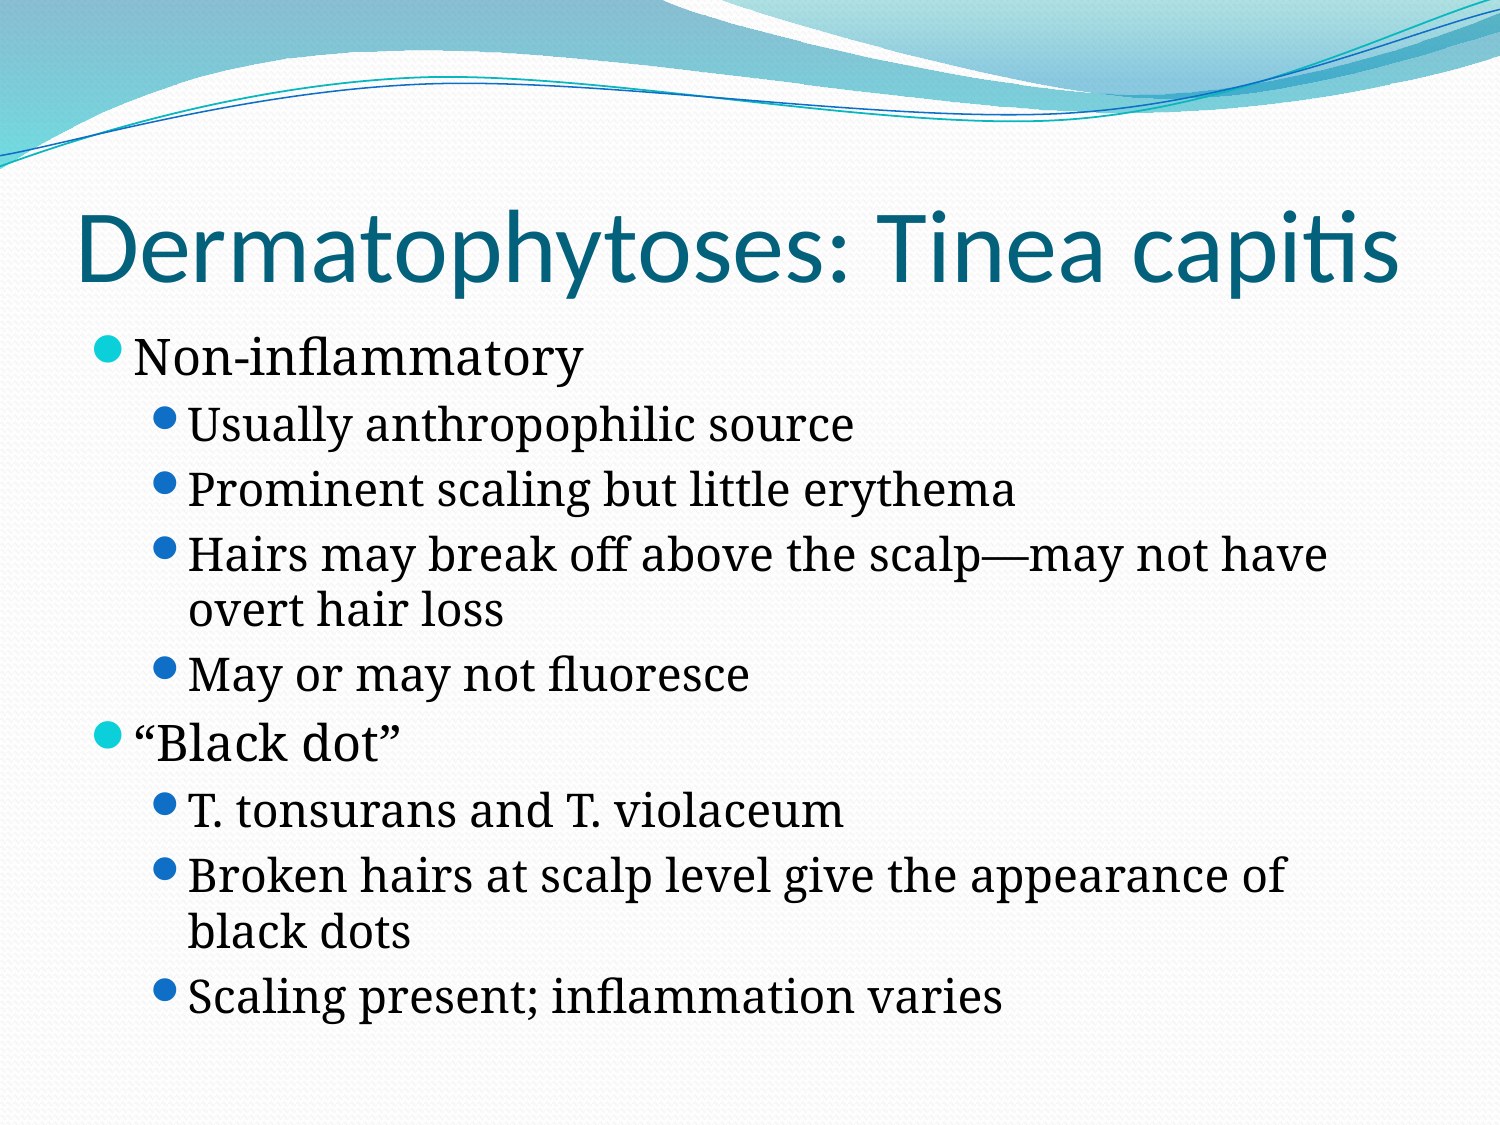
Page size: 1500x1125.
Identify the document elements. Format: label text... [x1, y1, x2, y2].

title Dermatophytoses: Tinea capitis [74, 115, 1426, 304]
list Non-inflammatory Usually anthropophilic source Prominent scaling but little erythema Hairs may break off above the scalp—may not have overt hair loss May or may not fluoresce “Black dot” T. tonsurans and T. violaceum Broken hairs at scalp level give the appearance of black dots Scaling present; inflammation varies [74, 317, 1426, 1038]
